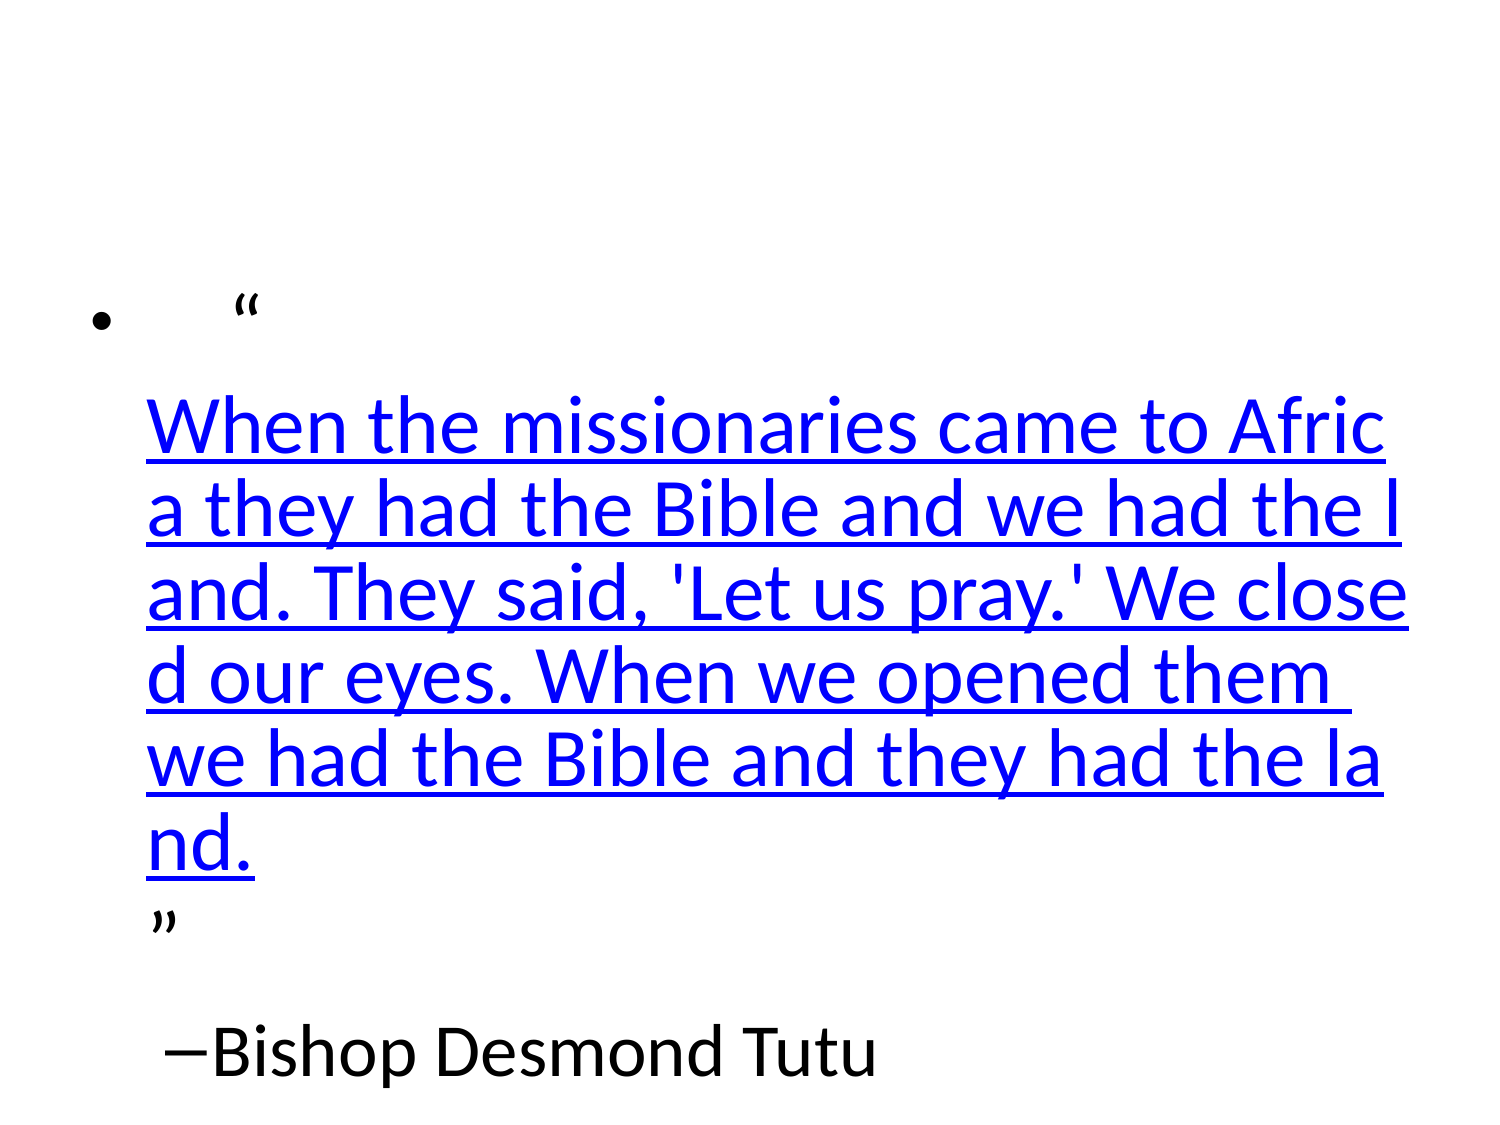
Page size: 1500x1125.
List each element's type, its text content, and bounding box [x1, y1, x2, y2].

list “When the missionaries came to Africa they had the Bible and we had the land. They said, 'Let us pray.' We closed our eyes. When we opened them we had the Bible and they had the land.” Bishop Desmond Tutu [75, 262, 1425, 1005]
